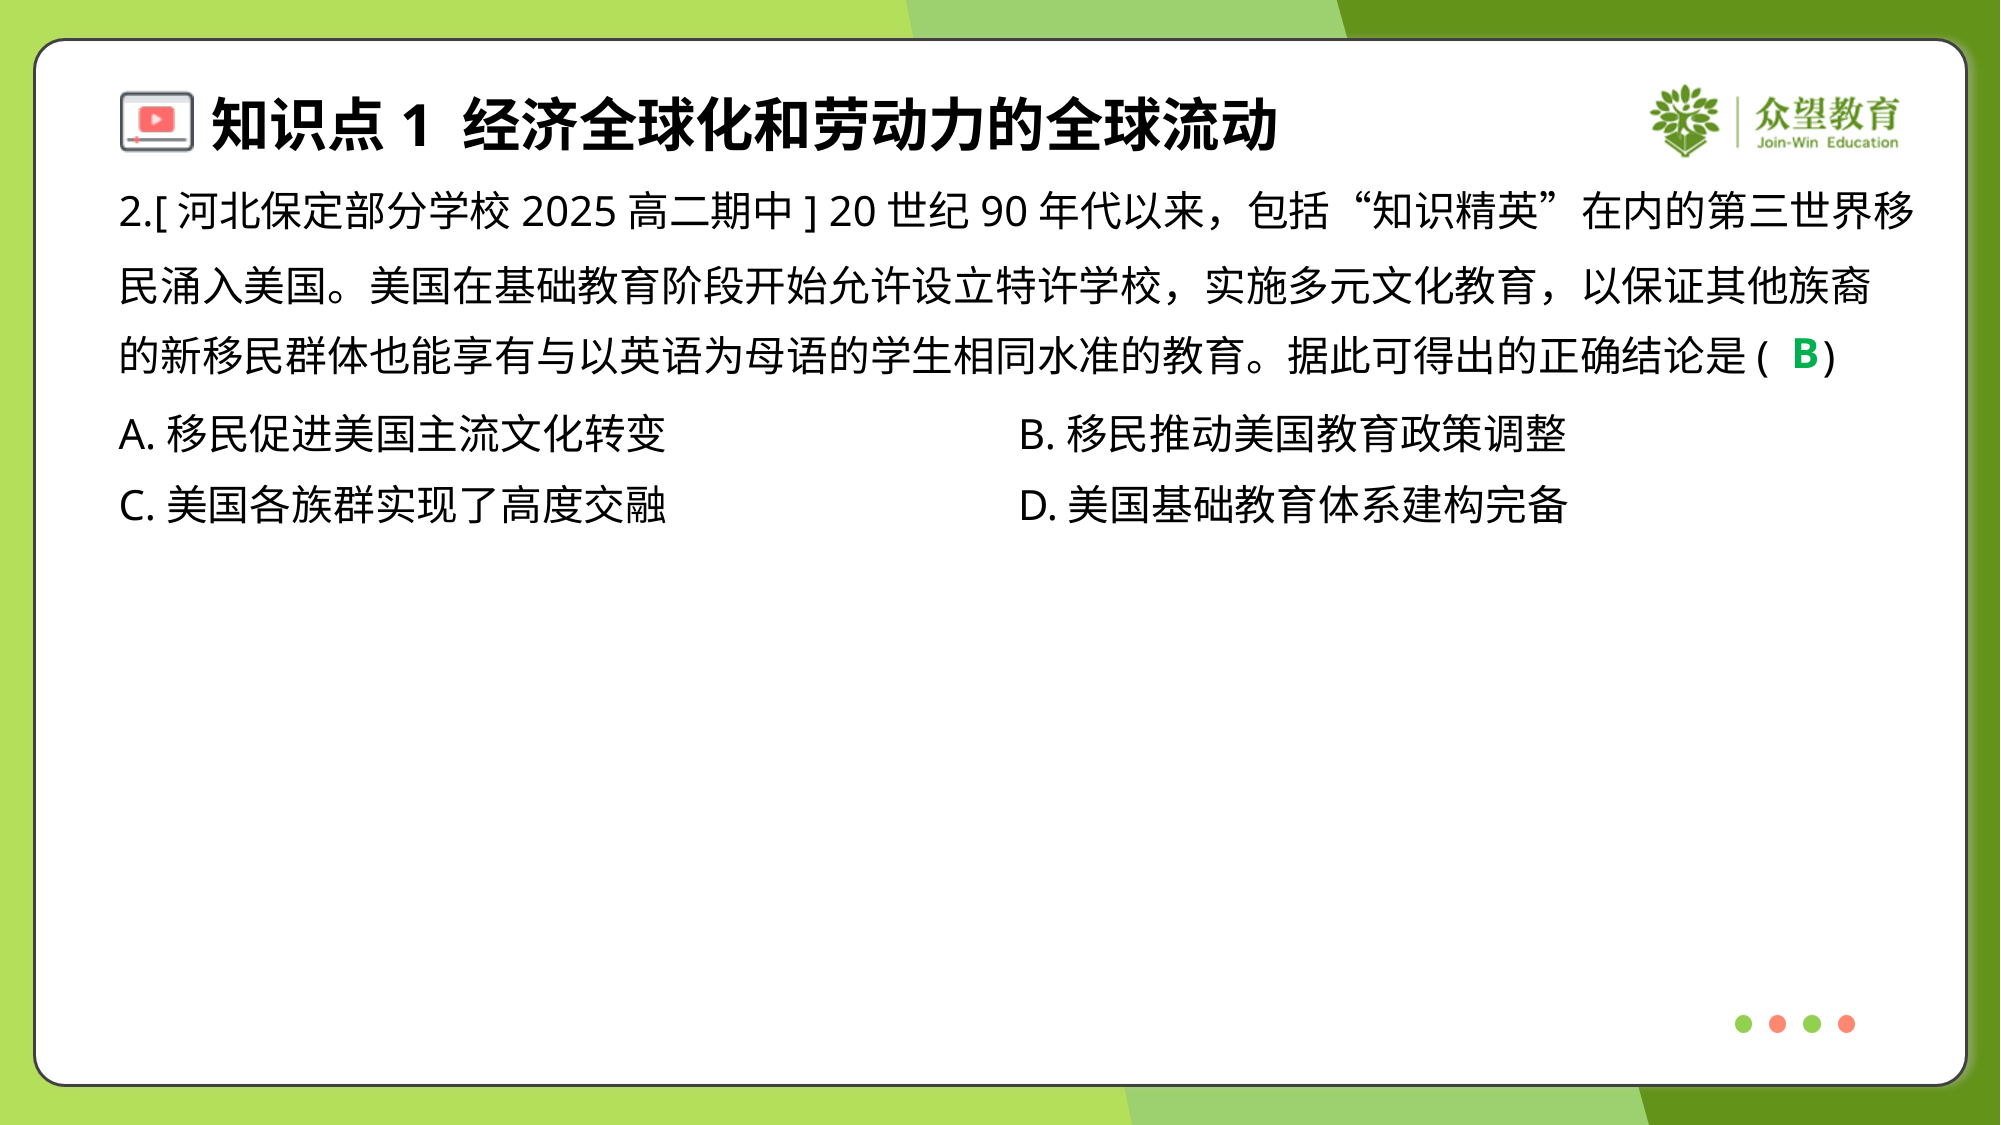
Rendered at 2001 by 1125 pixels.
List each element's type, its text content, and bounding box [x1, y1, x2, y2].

text_box 2.[河北保定部分学校2025高二期中] 20世纪90年代以来，包括“知识精英”在内的第三世界移 民涌入美国。美国在基础教育阶段开始允许设立特许学校，实施多元文化教育，以保证其他族裔 的新移民群体也能享有与以英语为母语的学生相同水准的教育。据此可得出的正确结论是( ) [118, 159, 1883, 373]
text_box B [1776, 306, 1835, 371]
text_box A.移民促进美国主流文化转变 B.移民推动美国教育政策调整 C.美国各族群实现了高度交融 D.美国基础教育体系建构完备 [118, 382, 1883, 522]
picture [0, 0, 2000, 1125]
